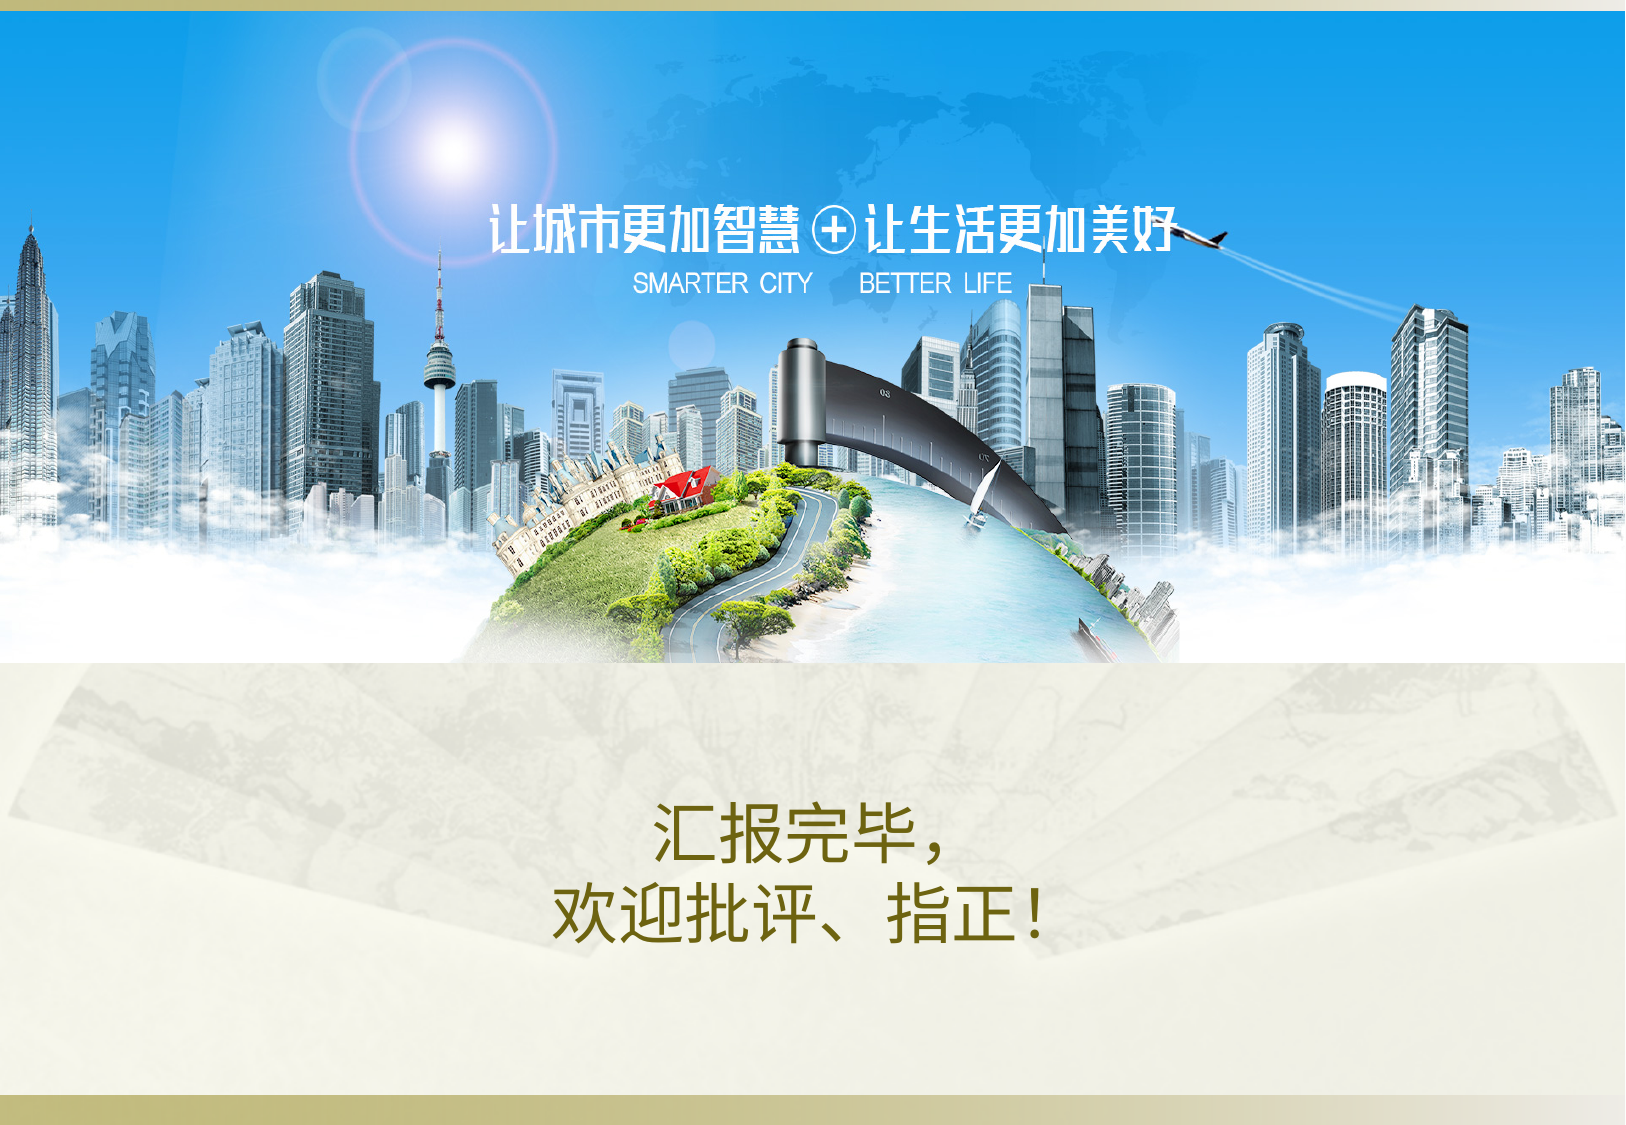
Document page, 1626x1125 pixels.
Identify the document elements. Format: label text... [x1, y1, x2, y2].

picture [0, 10, 1625, 663]
text_box 汇报完毕， 欢迎批评、指正！ [261, 784, 1375, 960]
